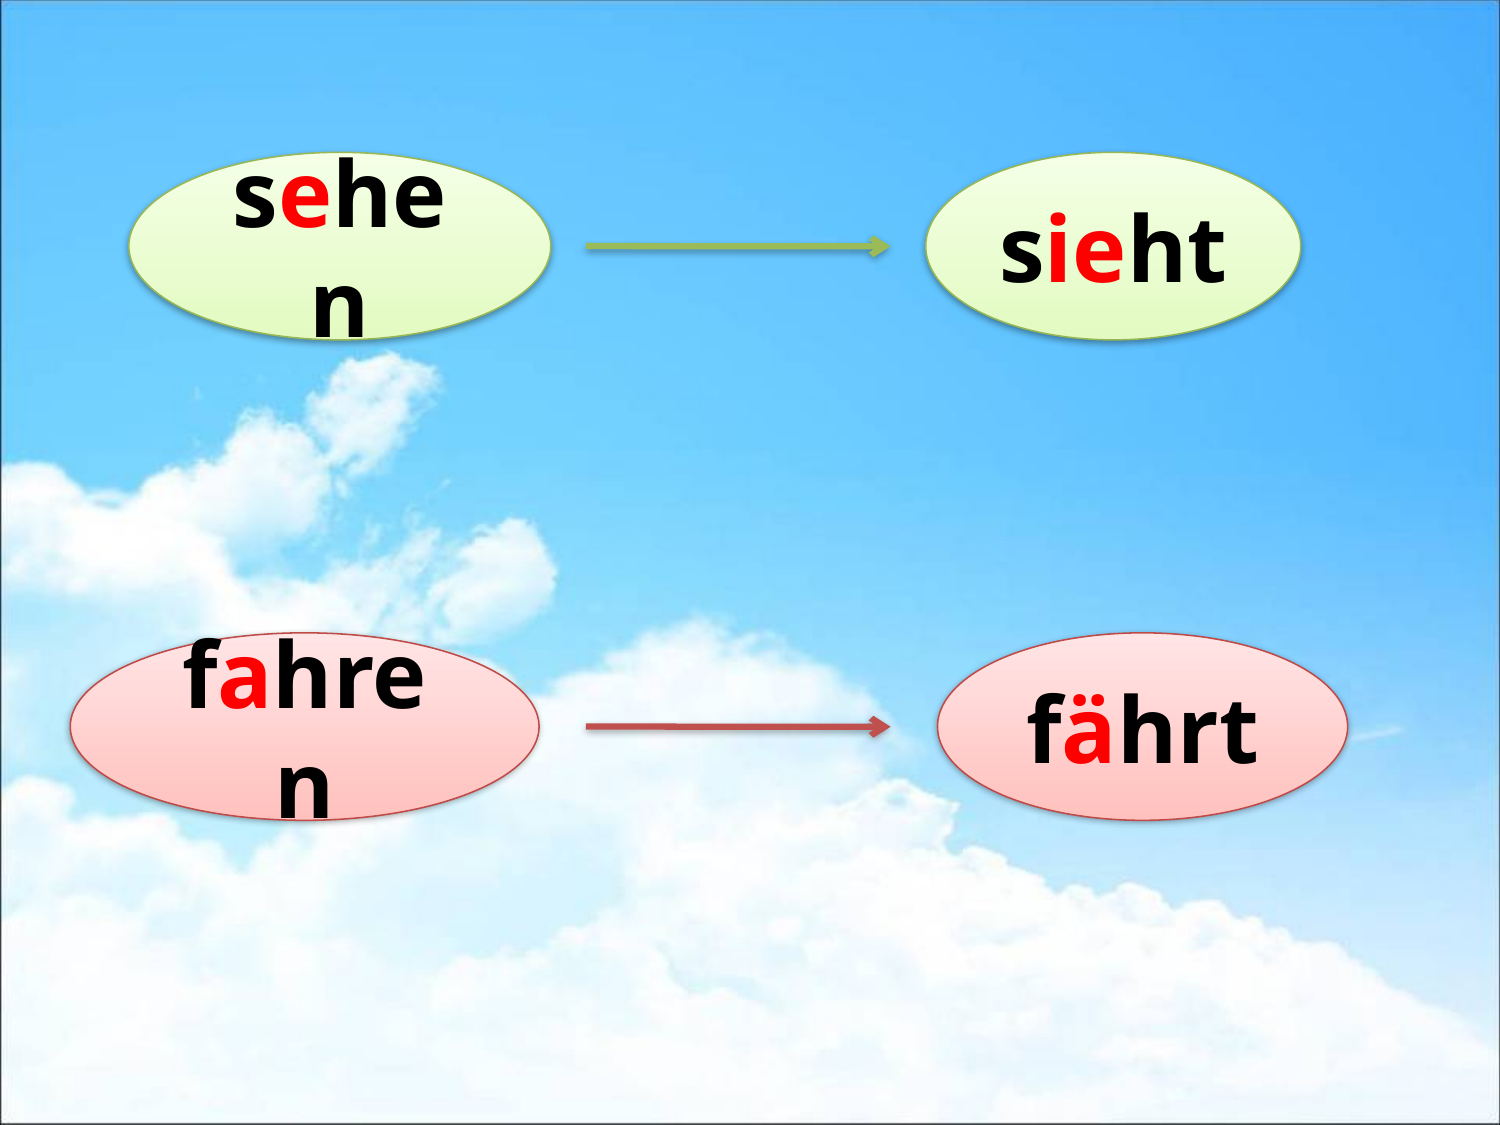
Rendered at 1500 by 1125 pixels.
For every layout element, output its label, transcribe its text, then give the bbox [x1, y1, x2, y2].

text_box sehen [128, 151, 552, 341]
text_box fahren [69, 632, 540, 822]
text_box sieht [924, 151, 1302, 341]
picture [0, 0, 1500, 1125]
text_box fährt [936, 632, 1349, 822]
